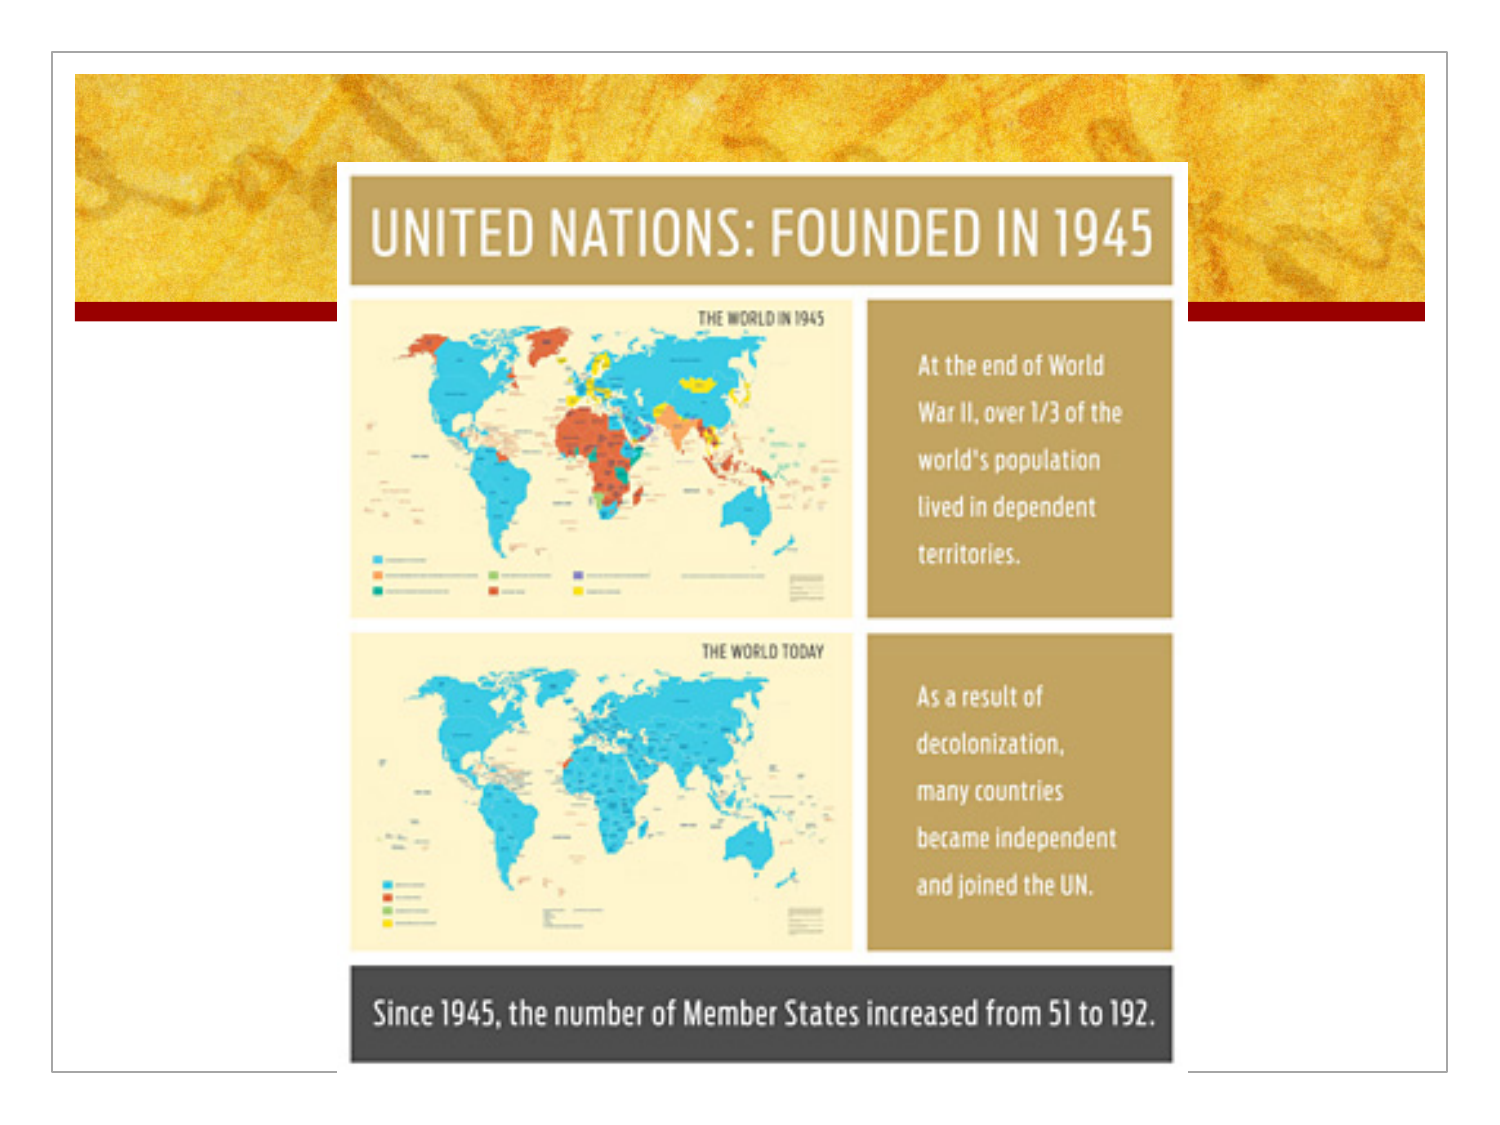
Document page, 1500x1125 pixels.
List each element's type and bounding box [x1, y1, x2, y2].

picture [75, 74, 1425, 161]
list [23, 161, 1500, 1078]
